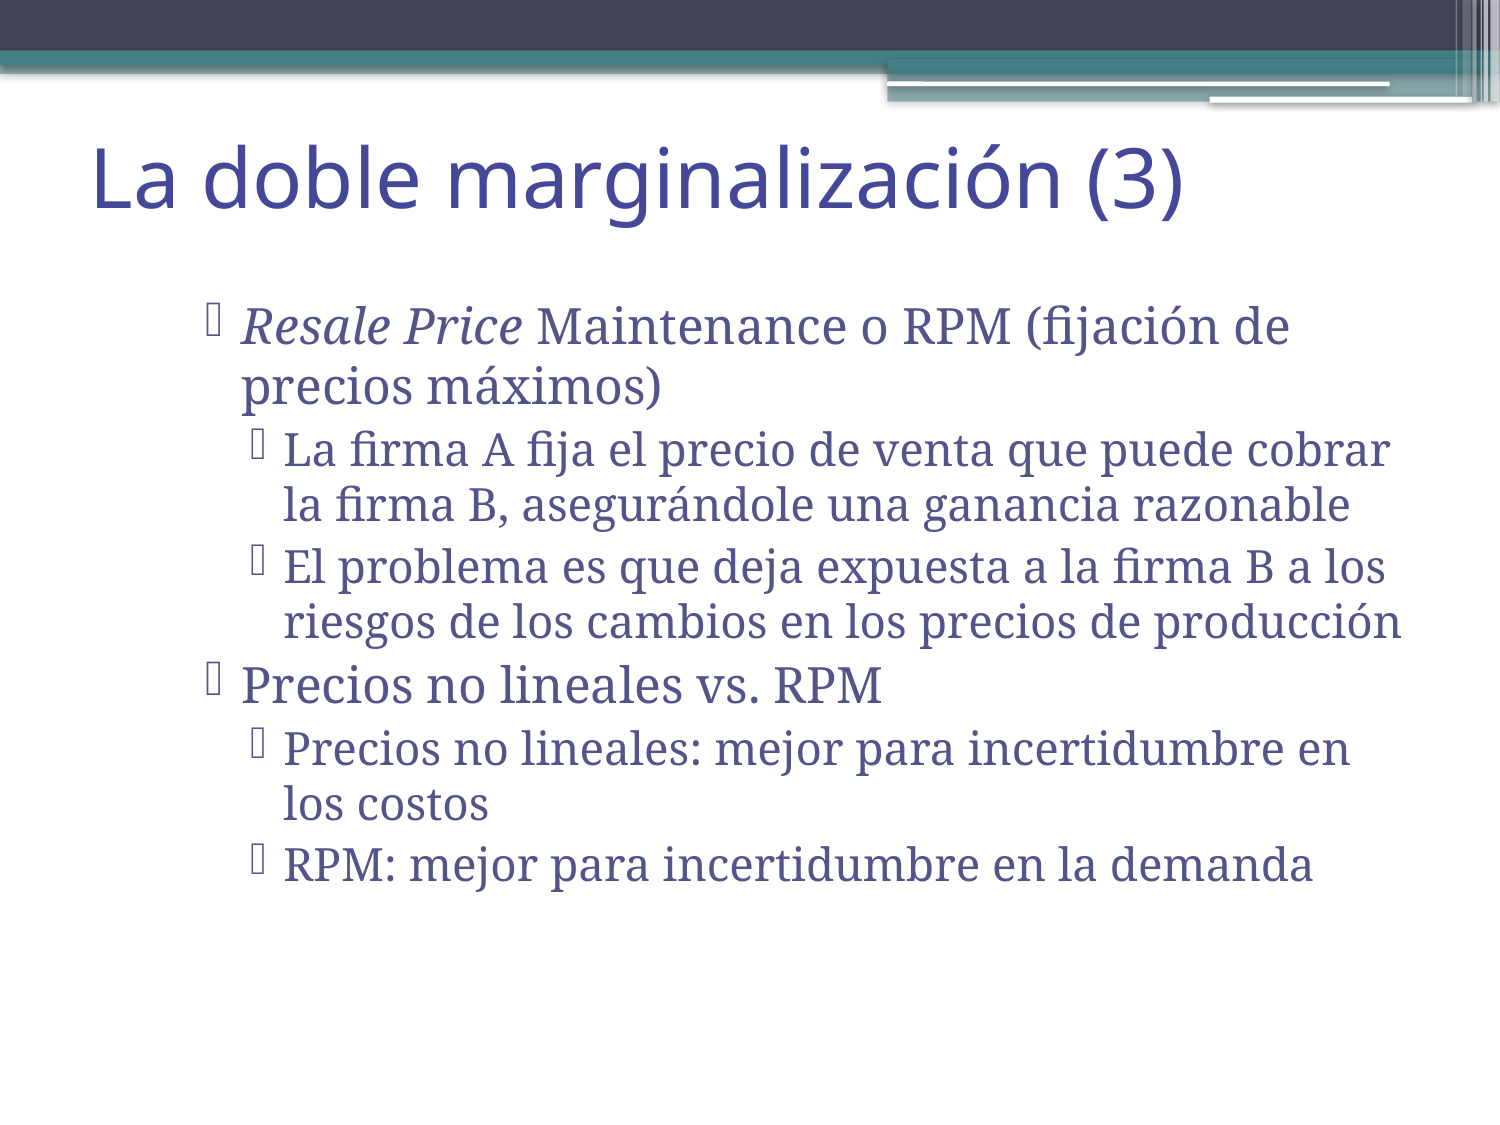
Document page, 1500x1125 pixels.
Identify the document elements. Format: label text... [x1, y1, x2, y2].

title La doble marginalización (3) [75, 87, 1425, 263]
list Resale Price Maintenance o RPM (fijación de precios máximos) La firma A fija el precio de venta que puede cobrar la firma B, asegurándole una ganancia razonable El problema es que deja expuesta a la firma B a los riesgos de los cambios en los precios de producción Precios no lineales vs. RPM Precios no lineales: mejor para incertidumbre en los costos RPM: mejor para incertidumbre en la demanda [75, 287, 1425, 1004]
